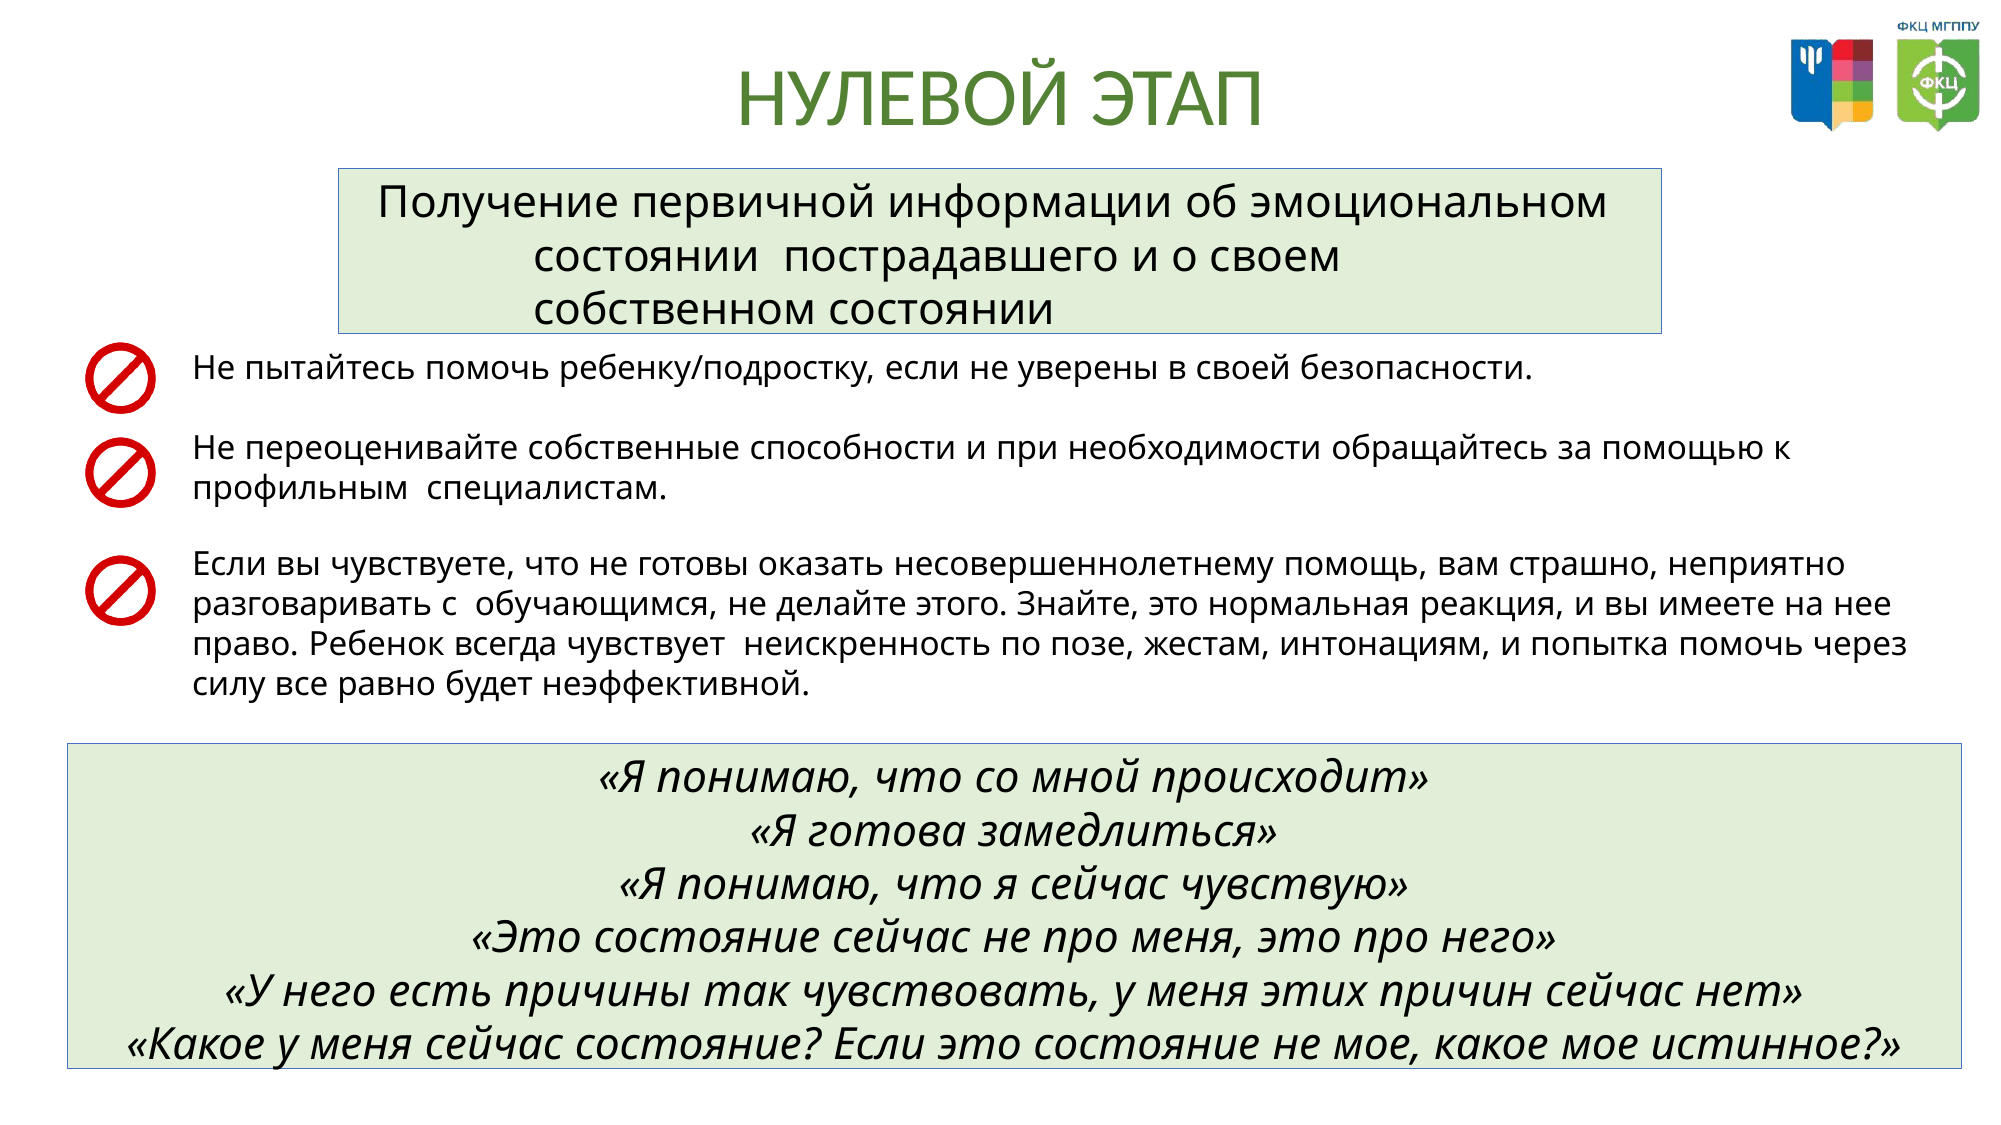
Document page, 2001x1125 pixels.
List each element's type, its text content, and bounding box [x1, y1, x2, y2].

picture [84, 554, 156, 626]
text_box «Я понимаю, что со мной происходит» «Я готова замедлиться» «Я понимаю, что я сейчас чувствую» «Это состояние сейчас не про меня, это про него» «У него есть причины так чувствовать, у меня этих причин сейчас нет» «Какое у меня сейчас состояние? Если это состояние не мое, какое мое истинное?» [67, 743, 1962, 1069]
title НУЛЕВОЙ ЭТАП [705, 0, 1294, 168]
picture [1789, 20, 1980, 132]
picture [84, 436, 156, 508]
picture [84, 342, 156, 414]
text_box Не пытайтесь помочь ребенку/подростку, если не уверены в своей безопасности. Не переоценивайте собственные способности и при необходимости обращайтесь за помощью к профильным специалистам. Если вы чувствуете, что не готовы оказать несовершеннолетнему помощь, вам страшно, неприятно разговаривать с обучающимся, не делайте этого. Знайте, это нормальная реакция, и вы имеете на нее право. Ребенок всегда чувствует неискренность по позе, жестам, интонациям, и попытка помочь через силу все равно будет неэффективной. [190, 344, 1930, 702]
text_box Получение первичной информации об эмоциональном состоянии пострадавшего и о своем собственном состоянии [338, 168, 1662, 334]
